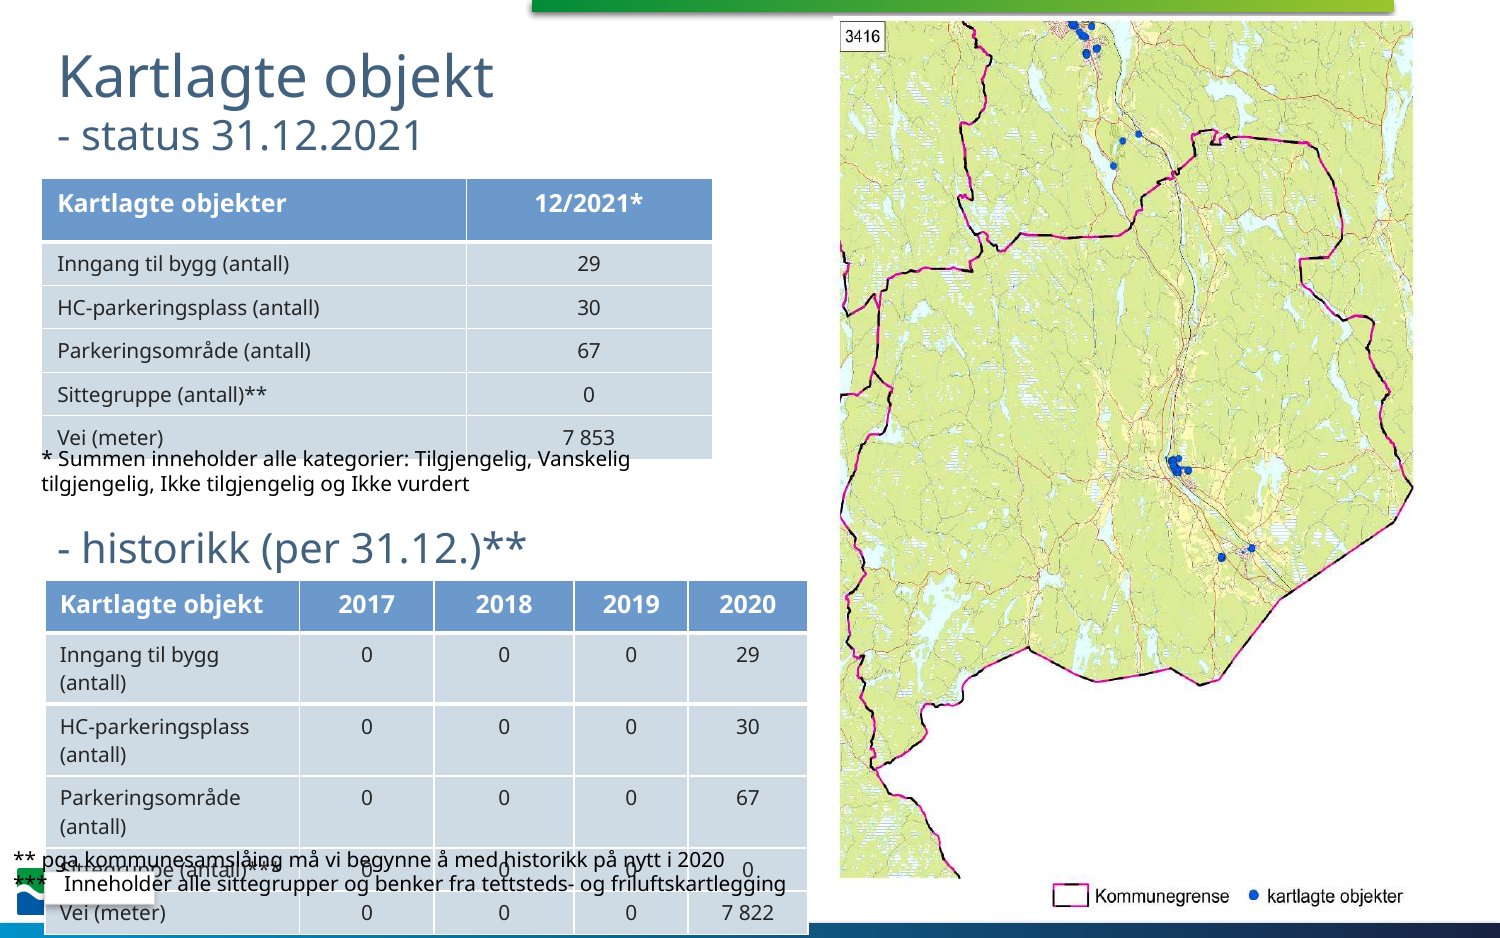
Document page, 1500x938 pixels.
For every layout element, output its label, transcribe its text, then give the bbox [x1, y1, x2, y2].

text_box * Summen inneholder alle kategorier: Tilgjengelig, Vanskelig tilgjengelig, Ikke tilgjengelig og Ikke vurdert [26, 438, 711, 504]
table_cell Inngang til bygg (antall) [42, 244, 466, 285]
table_cell HC-parkeringsplass (antall) [42, 286, 466, 328]
table_header 2020 [689, 581, 807, 631]
text_box Kartlagte objekt - status 31.12.2021 [42, 24, 828, 167]
table_cell Inngang til bygg (antall) [46, 635, 299, 702]
table_header Kartlagte objekter [42, 179, 466, 240]
table_cell 0 [300, 635, 433, 702]
table_cell 7 822 [689, 892, 807, 934]
table_cell 0 [575, 706, 687, 775]
table_cell 0 [575, 635, 687, 702]
table_cell 7 853 [467, 416, 712, 459]
table_cell 0 [435, 777, 573, 838]
table_cell Parkeringsområde (antall) [42, 329, 466, 372]
table_header 12/2021* [467, 179, 712, 240]
table_cell Vei (meter) [46, 904, 299, 934]
table_header 2019 [575, 581, 687, 631]
picture [833, 16, 1419, 913]
table_cell 0 [575, 777, 687, 838]
text_box - historikk (per 31.12.)** [42, 496, 828, 580]
table_cell 0 [300, 777, 433, 838]
table_cell HC-parkeringsplass (antall) [46, 706, 299, 775]
table_cell 30 [467, 286, 712, 328]
table_cell 29 [467, 244, 712, 285]
table_cell Vei (meter) [42, 416, 466, 438]
table_cell 0 [435, 904, 573, 934]
table_cell 0 [435, 635, 573, 702]
table_cell 0 [575, 904, 687, 934]
table_cell Sittegruppe (antall)** [42, 373, 466, 415]
table_cell 67 [689, 777, 807, 847]
table_header 2018 [435, 581, 573, 631]
table_cell Parkeringsområde (antall) [46, 777, 299, 838]
table_cell 29 [689, 635, 807, 702]
table_cell 30 [689, 706, 807, 775]
table_cell 0 [435, 706, 573, 775]
table_header 2017 [300, 581, 433, 631]
table_cell 0 [467, 373, 712, 415]
table_cell 67 [467, 329, 712, 372]
table_cell 0 [300, 706, 433, 775]
table_cell 0 [802, 849, 807, 890]
text_box ** pga kommunesamslåing må vi begynne å med historikk på nytt i 2020 *** Inneholder alle sittegrupper og benker fra tettsteds- og friluftskartlegging [0, 838, 802, 904]
table_header Kartlagte objekt [46, 581, 299, 631]
table_cell 0 [300, 904, 433, 934]
